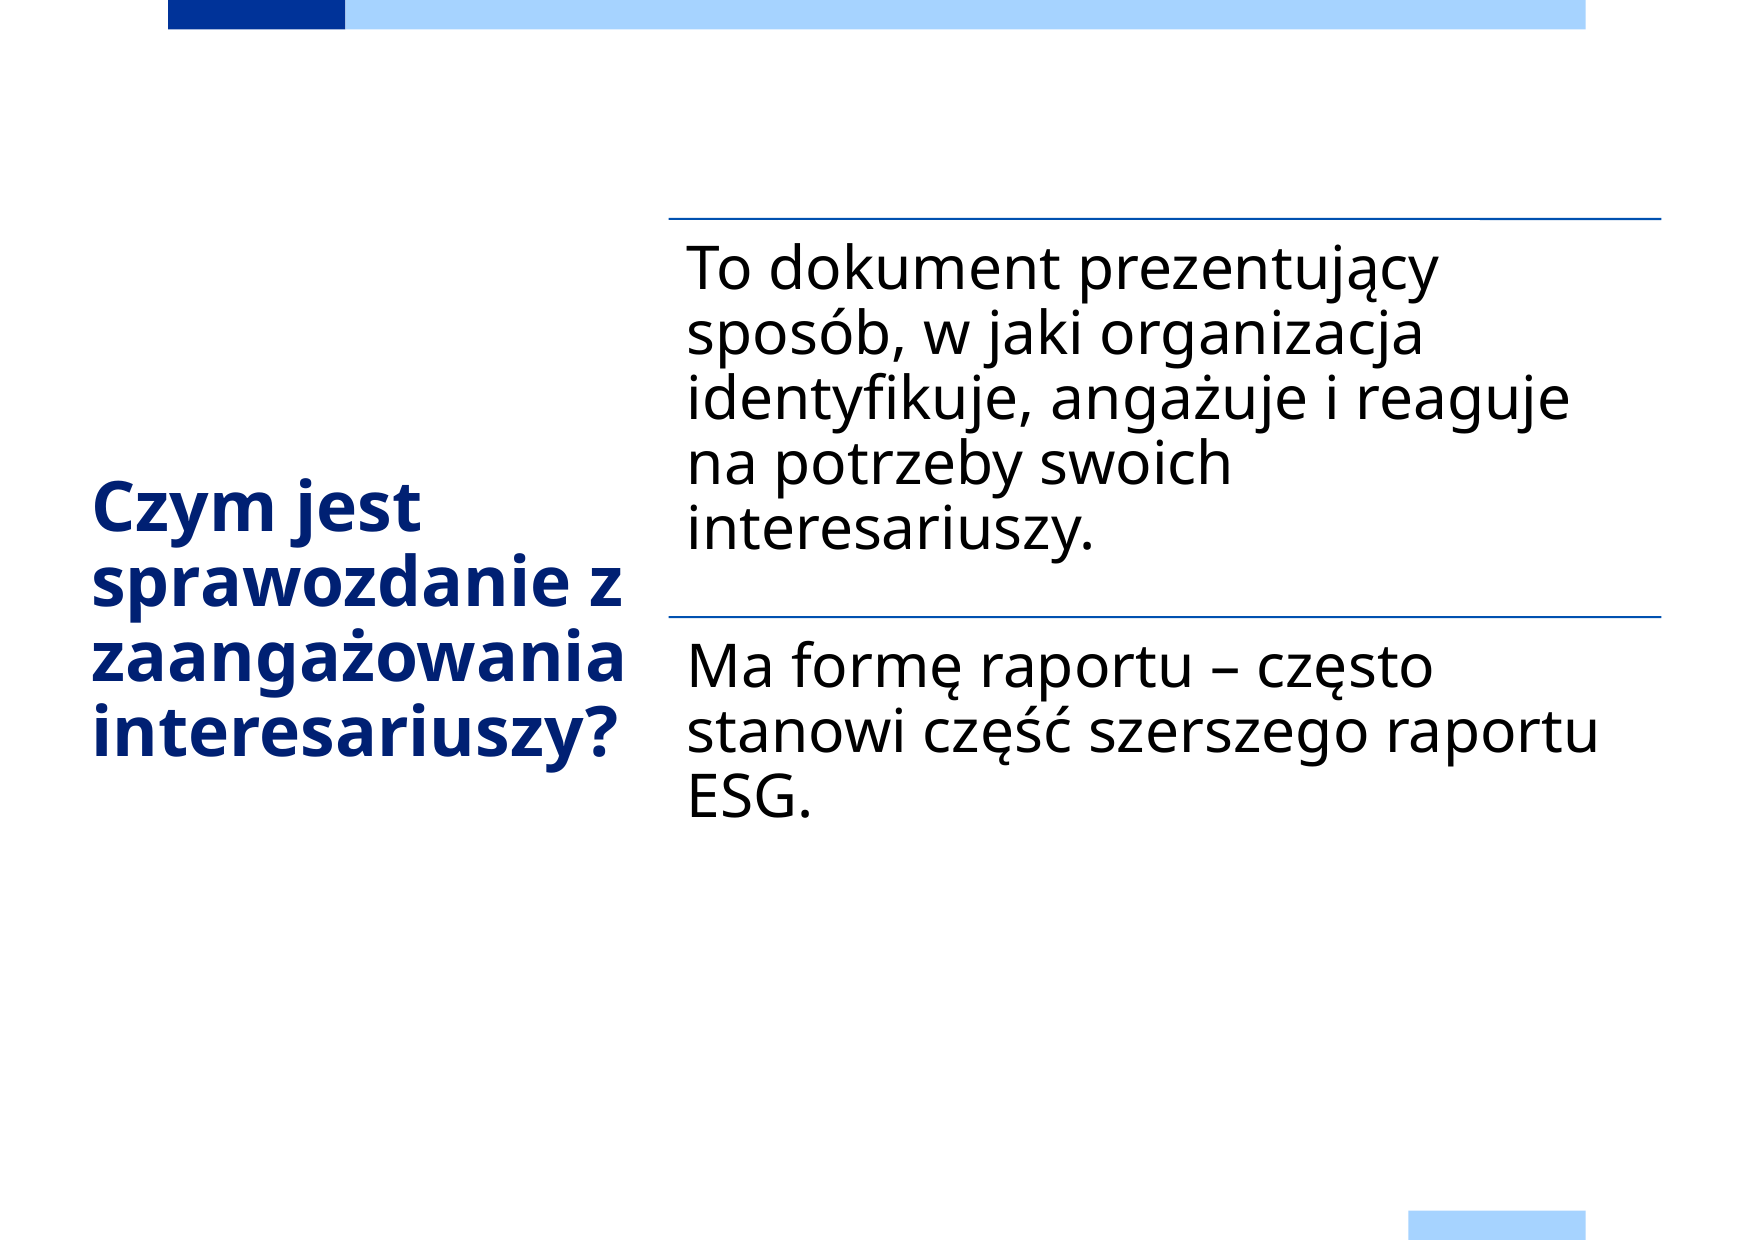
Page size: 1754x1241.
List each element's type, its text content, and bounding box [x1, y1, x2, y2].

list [668, 218, 1662, 1016]
title Czym jest sprawozdanie z zaangażowania interesariuszy? [91, 218, 641, 1023]
